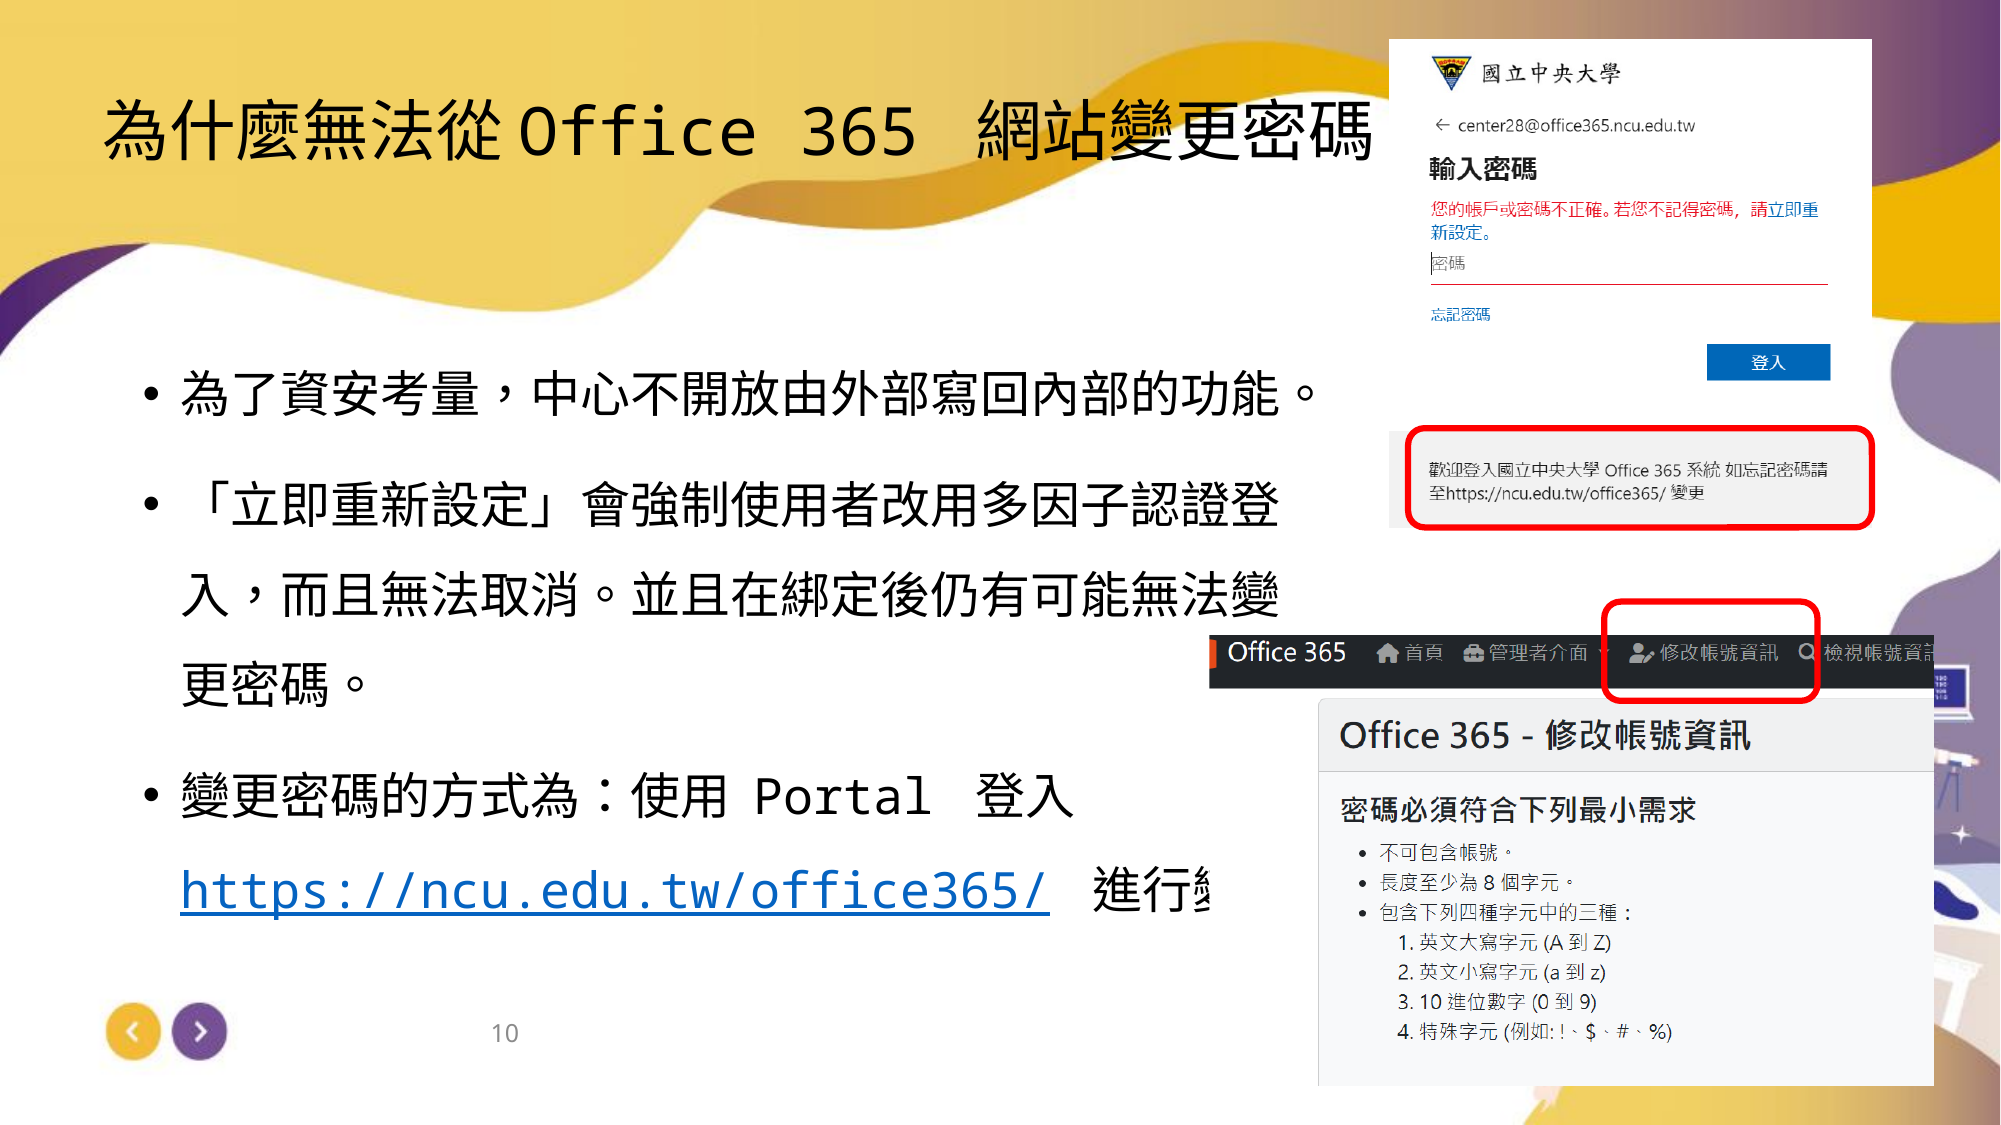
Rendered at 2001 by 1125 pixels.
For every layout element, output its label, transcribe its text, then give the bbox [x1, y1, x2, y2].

text_box [1603, 600, 1819, 635]
list 為什麼無法從Office 365 網站變更密碼? [87, 90, 1389, 170]
picture [0, 0, 2001, 1125]
list 為了資安考量，中心不開放由外部寫回內部的功能。 「立即重新設定」會強制使用者改用多因子認證登入，而且無法取消。並且在綁定後仍有可能無法變更密碼。 變更密碼的方式為：使用 Portal 登入https://ncu.edu.tw/office365/ 進行變更。 [128, 325, 1341, 978]
